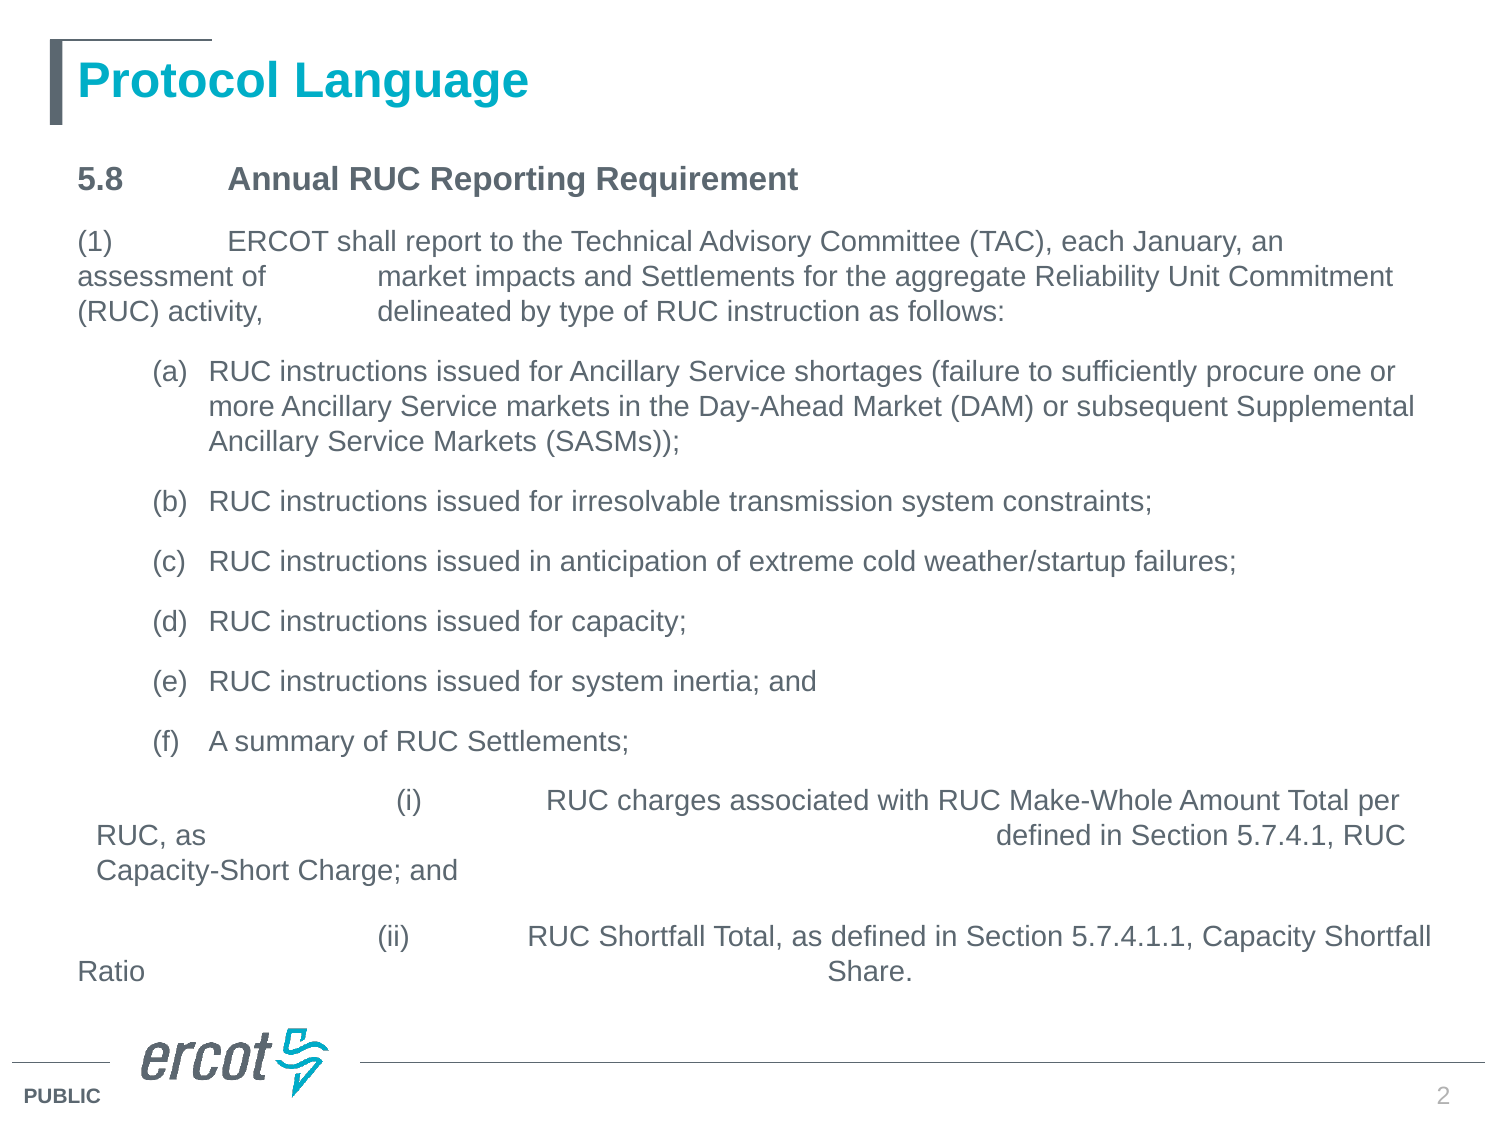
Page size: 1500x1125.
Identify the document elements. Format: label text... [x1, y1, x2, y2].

title Protocol Language [62, 39, 1450, 125]
picture [137, 1024, 332, 1100]
list 5.8 Annual RUC Reporting Requirement (1) ERCOT shall report to the Technical Advisory Committee (TAC), each January, an assessment of market impacts and Settlements for the aggregate Reliability Unit Commitment (RUC) activity, delineated by type of RUC instruction as follows: RUC instructions issued for Ancillary Service shortages (failure to sufficiently procure one or more Ancillary Service markets in the Day-Ahead Market (DAM) or subsequent Supplemental Ancillary Service Markets (SASMs)); RUC instructions issued for irresolvable transmission system constraints; RUC instructions issued in anticipation of extreme cold weather/startup failures; RUC instructions issued for capacity; RUC instructions issued for system inertia; and A summary of RUC Settlements; (i) RUC charges associated with RUC Make-Whole Amount Total per RUC, as defined in Section 5.7.4.1, RUC Capacity-Short Charge; and (ii) RUC Shortfall Total, as defined in Section 5.7.4.1.1, Capacity Shortfall Ratio Share. [62, 149, 1463, 950]
slide_number 2 [1400, 1076, 1488, 1113]
